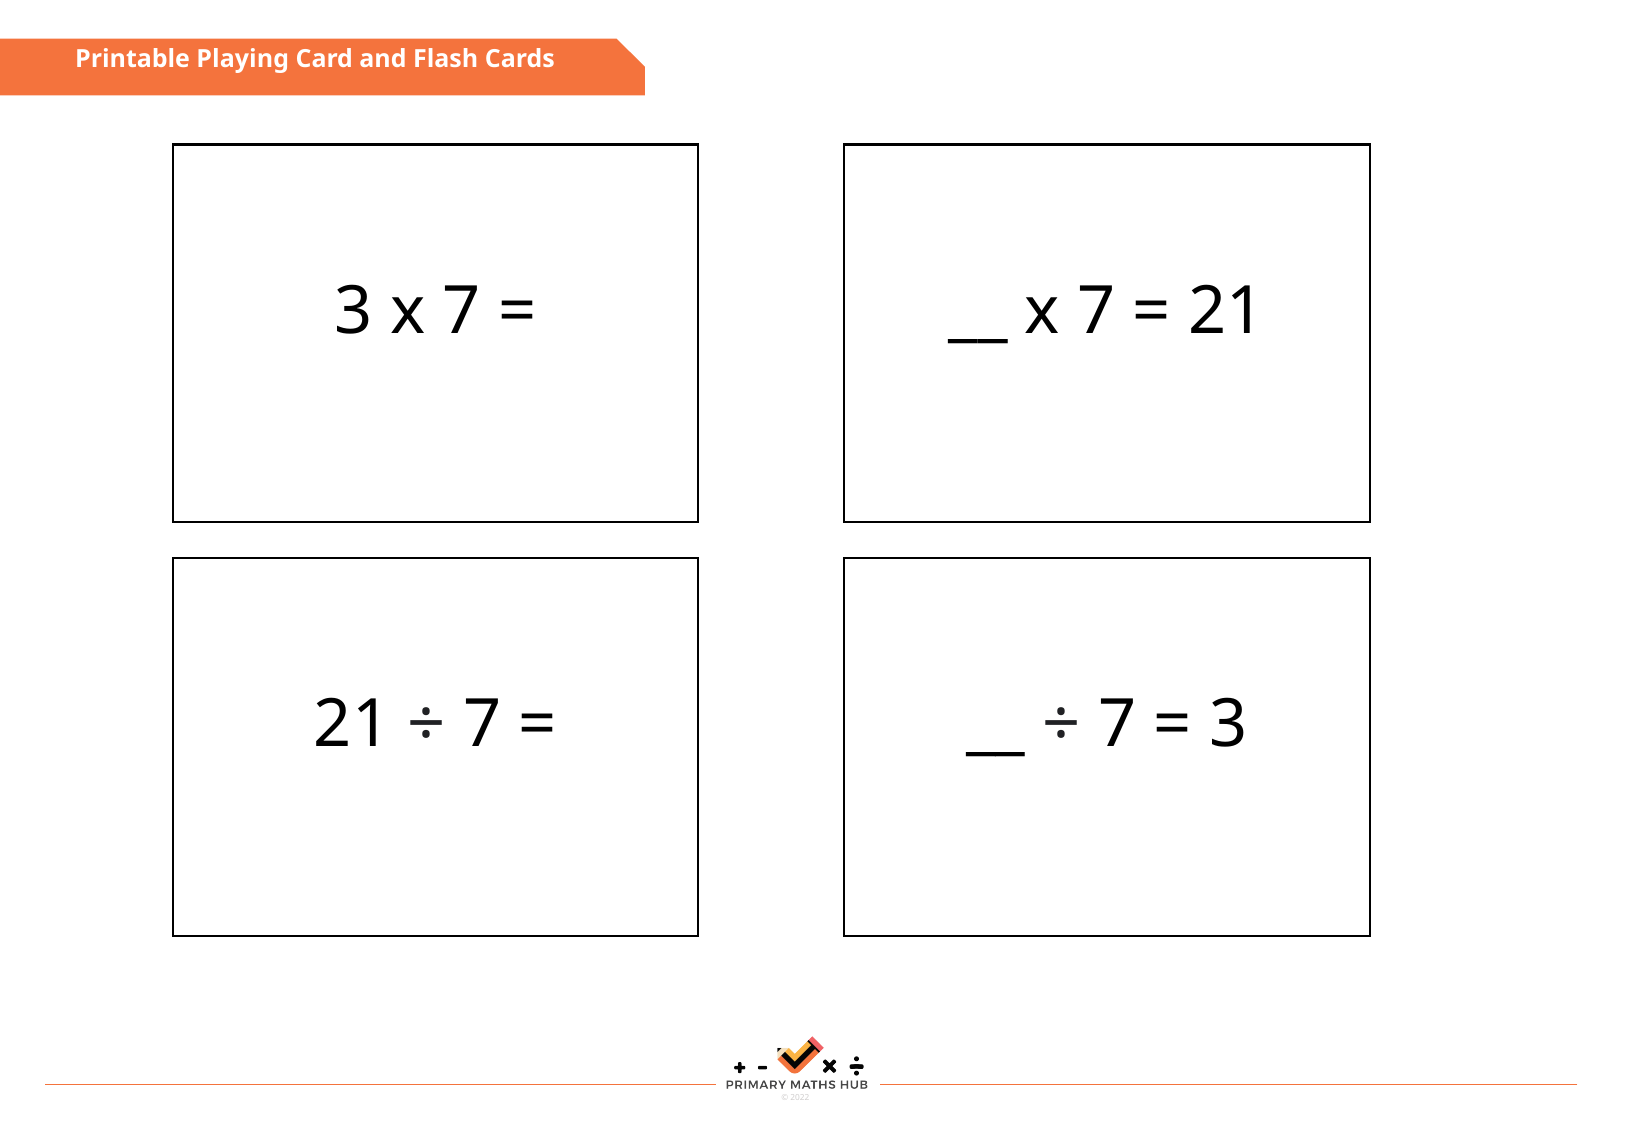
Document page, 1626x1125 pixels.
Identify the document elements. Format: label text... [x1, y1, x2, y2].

picture [722, 1034, 872, 1094]
text_box [843, 557, 1371, 937]
text_box [172, 355, 699, 523]
text_box Printable Playing Card and Flash Cards [0, 37, 646, 97]
text_box [172, 768, 699, 937]
text_box __ x 7 = 21 [844, 259, 1370, 355]
text_box [843, 143, 1371, 523]
text_box [172, 557, 699, 672]
text_box __ ÷ 7 = 3 [844, 672, 1370, 768]
text_box © 2022 [720, 1084, 870, 1110]
text_box 3 x 7 = [172, 259, 699, 355]
text_box [172, 143, 699, 259]
text_box 21 ÷ 7 = [172, 672, 699, 768]
